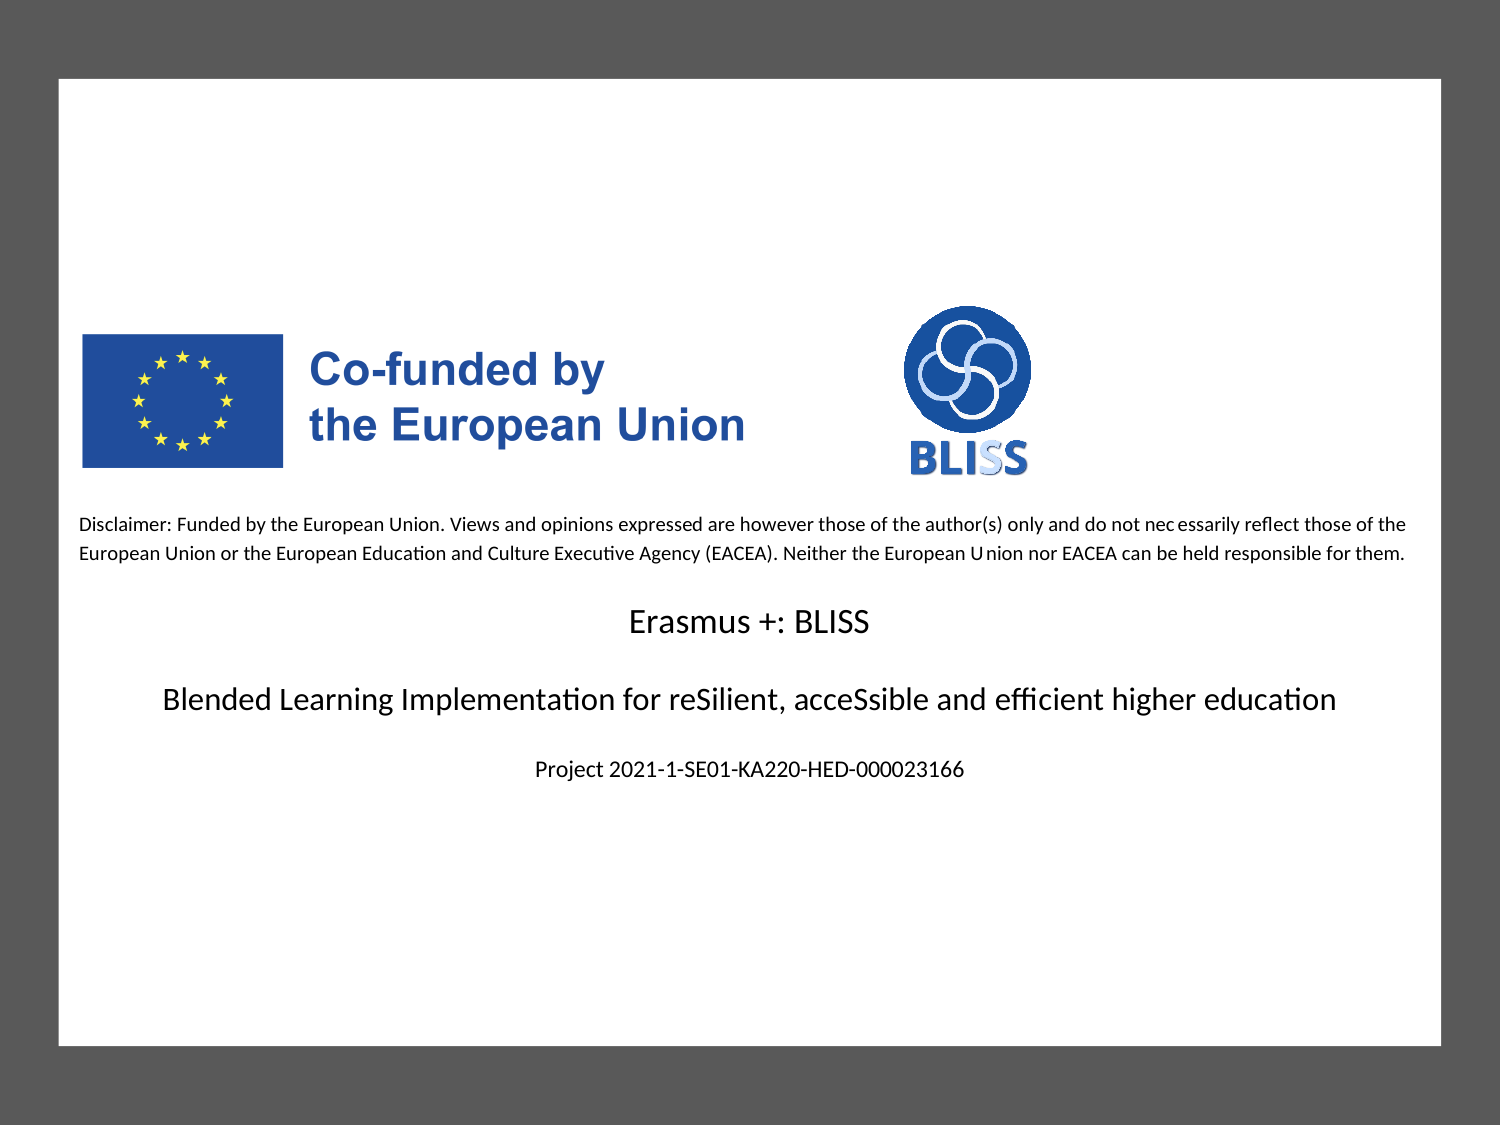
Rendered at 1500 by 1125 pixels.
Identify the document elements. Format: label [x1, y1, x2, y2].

text_box [57, 77, 1443, 1048]
picture [78, 306, 1422, 819]
text_box [0, 0, 1500, 1125]
